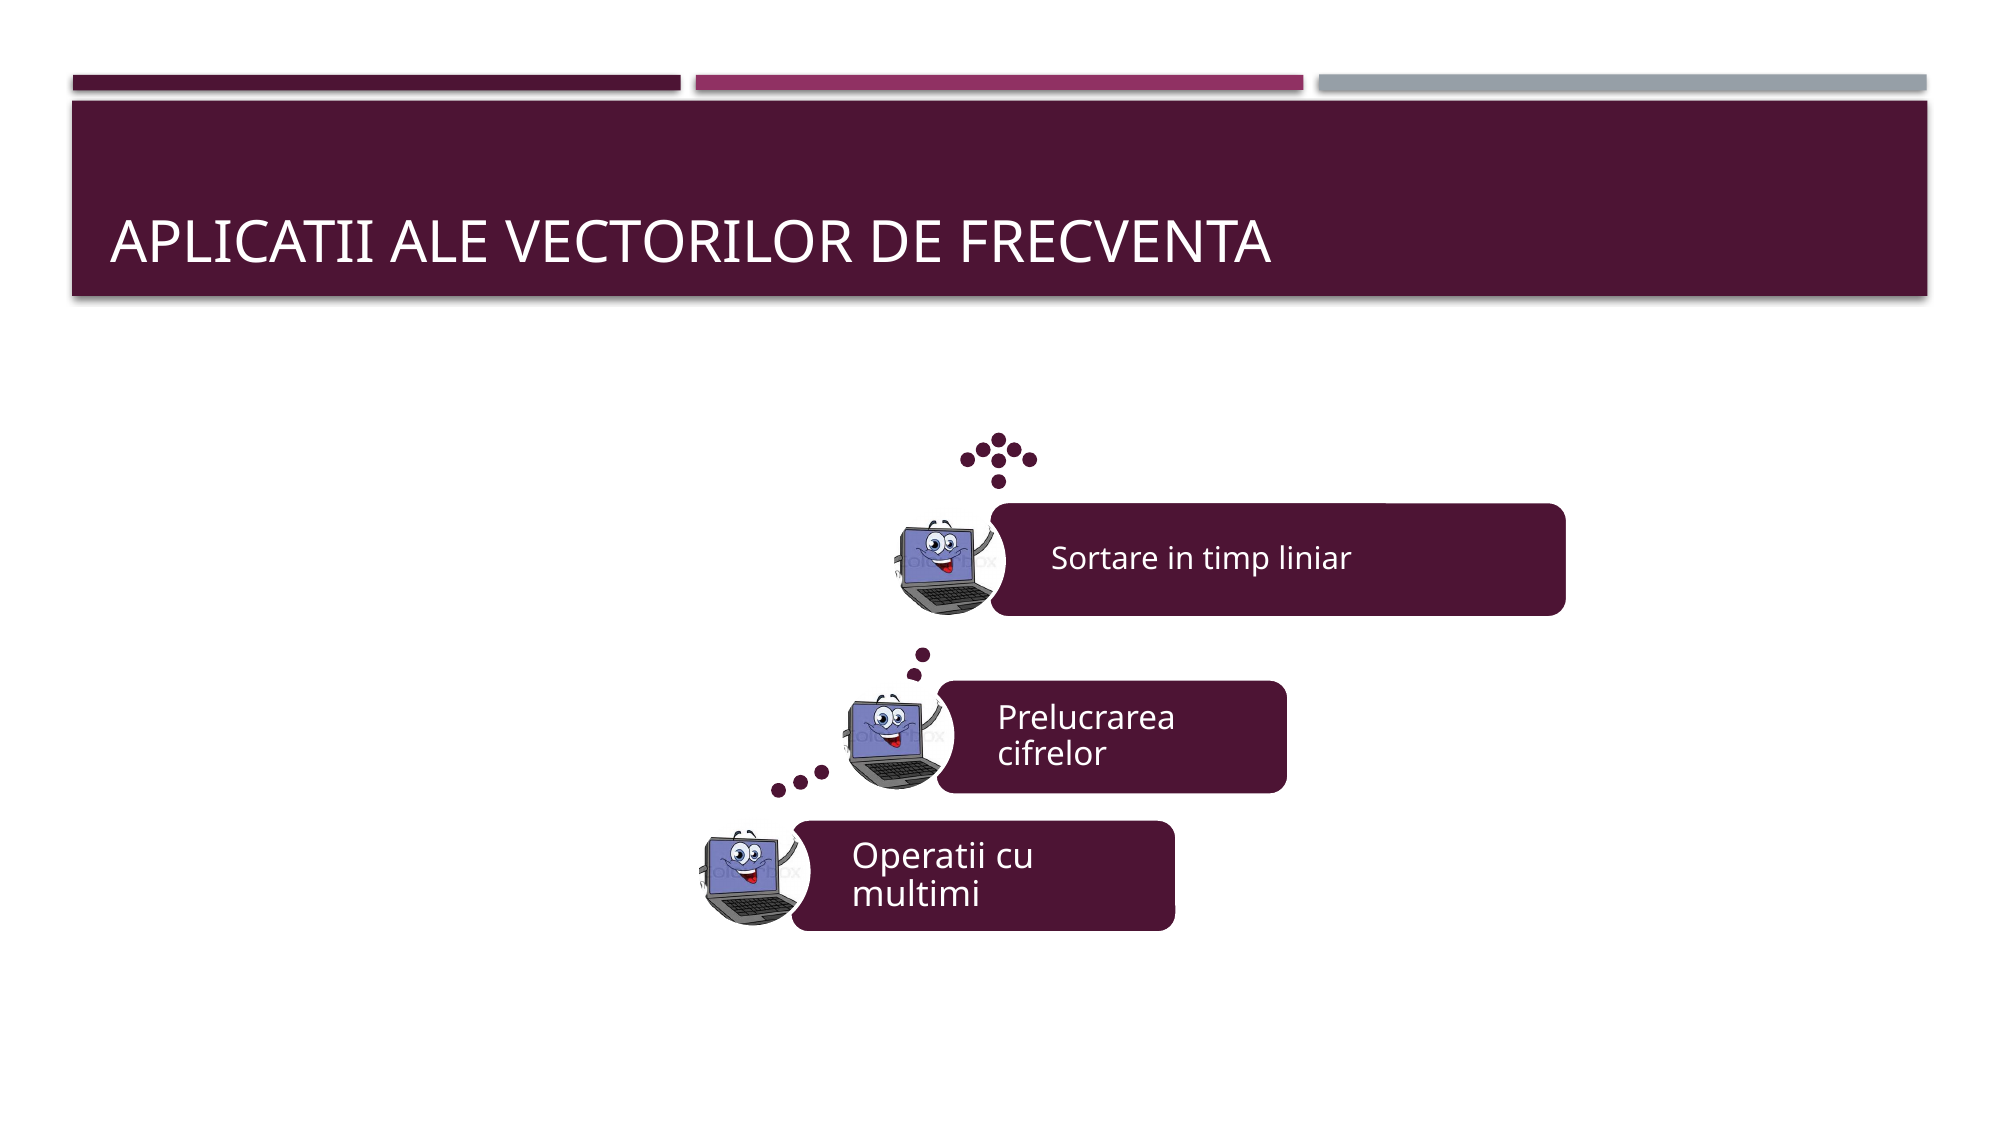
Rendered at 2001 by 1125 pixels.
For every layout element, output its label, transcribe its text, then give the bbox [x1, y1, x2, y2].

title Aplicatii ale vectorilor de frecventa [95, 115, 1905, 282]
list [94, 357, 1906, 1015]
